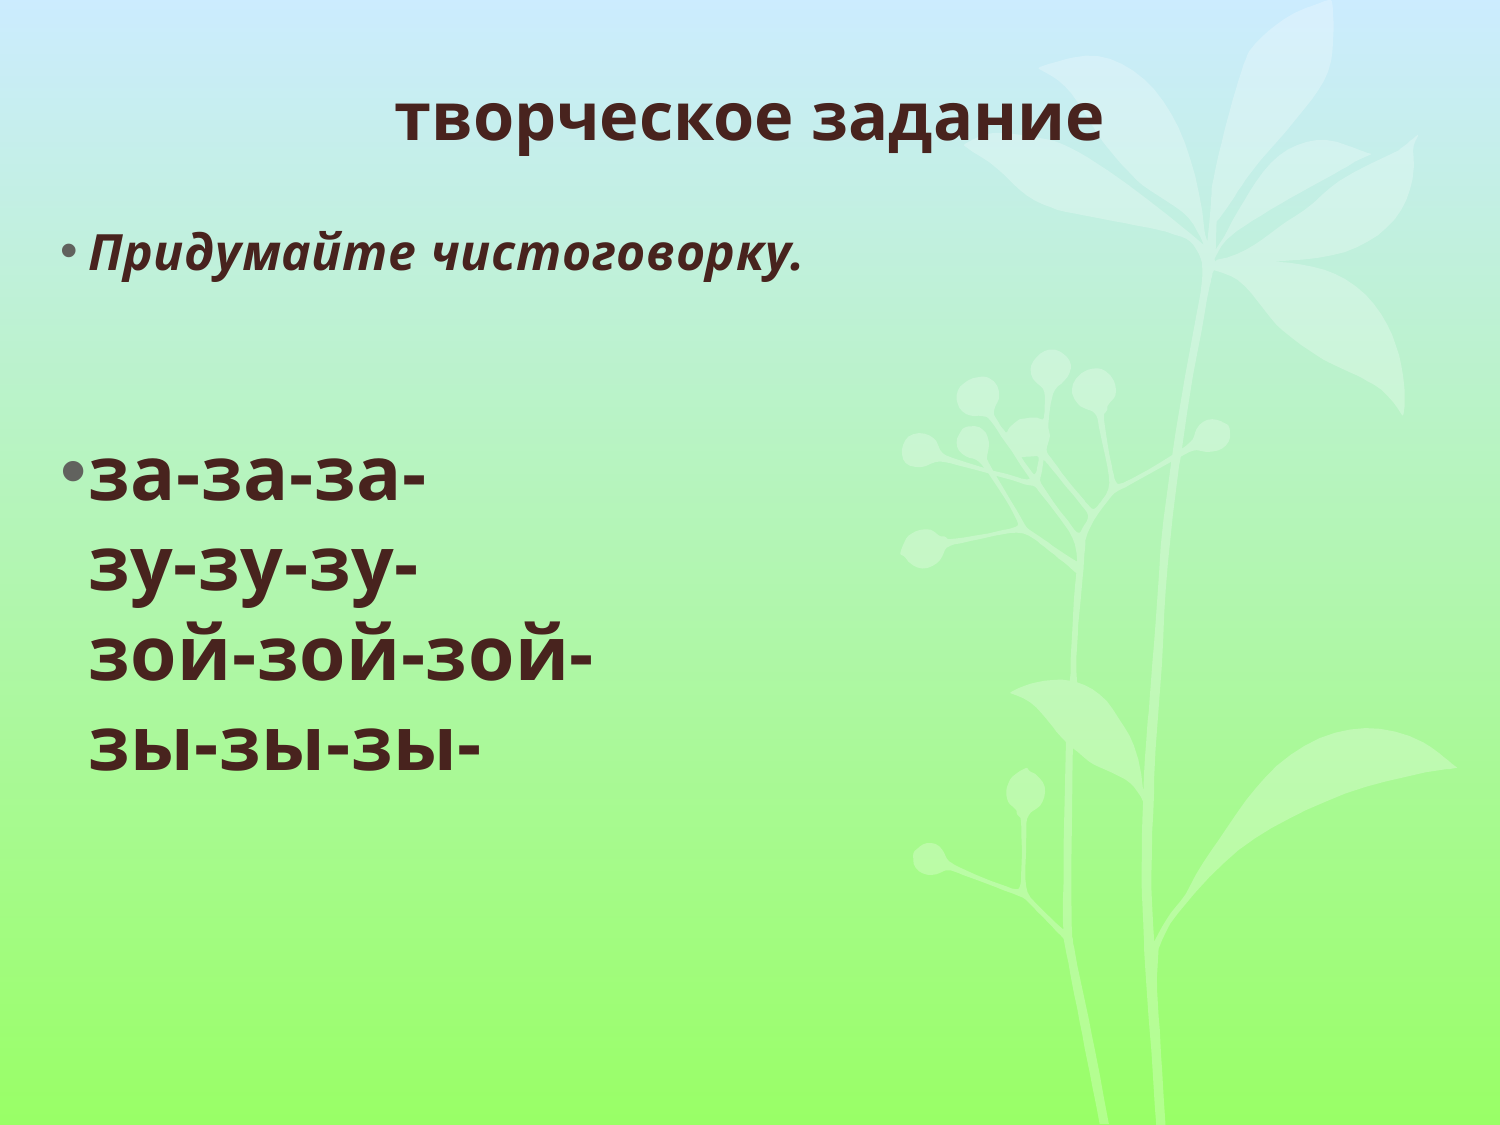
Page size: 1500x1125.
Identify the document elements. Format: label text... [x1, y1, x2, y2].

title творческое задание [45, 42, 1455, 162]
list Придумайте чистоговорку. за-за-за- зу-зу-зу- зой-зой-зой- зы-зы-зы- [45, 212, 1455, 1022]
